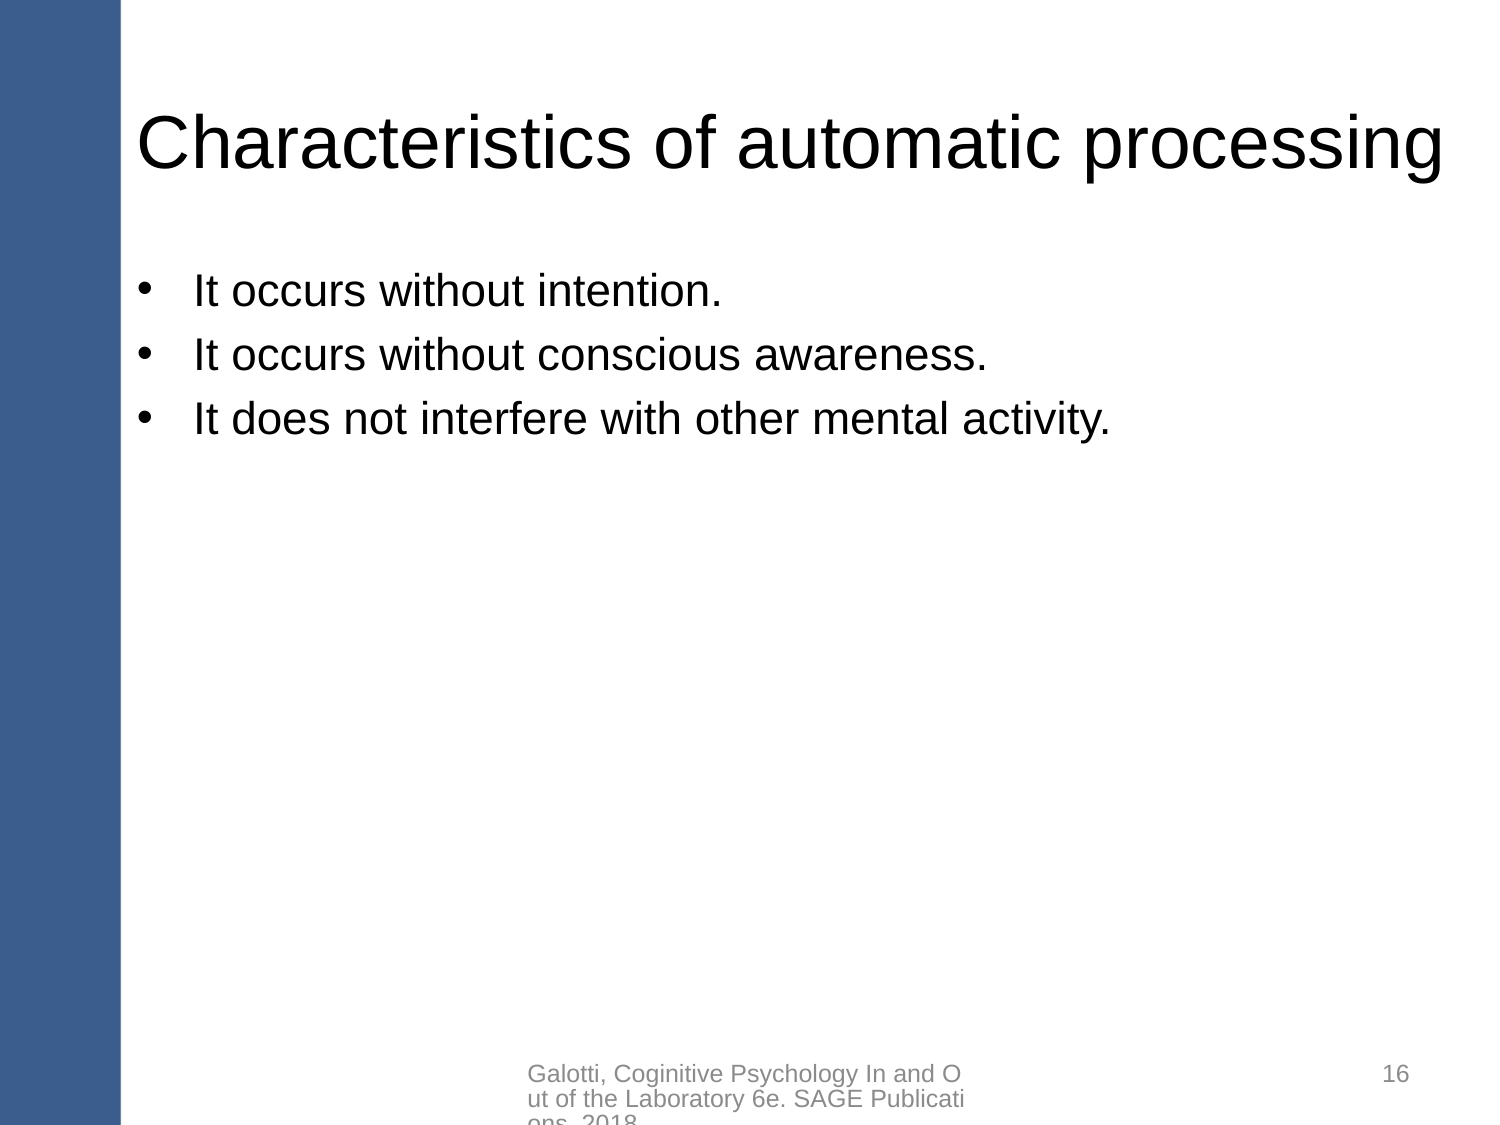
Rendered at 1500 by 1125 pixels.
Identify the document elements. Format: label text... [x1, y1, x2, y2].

list It occurs without intention. It occurs without conscious awareness. It does not interfere with other mental activity. [121, 253, 1472, 996]
title Characteristics of automatic processing [121, 45, 1472, 233]
slide_number 16 [1074, 1042, 1425, 1103]
footer Galotti, Coginitive Psychology In and Out of the Laboratory 6e. SAGE Publications, 2018. [512, 1042, 988, 1103]
picture [0, 0, 1500, 1125]
